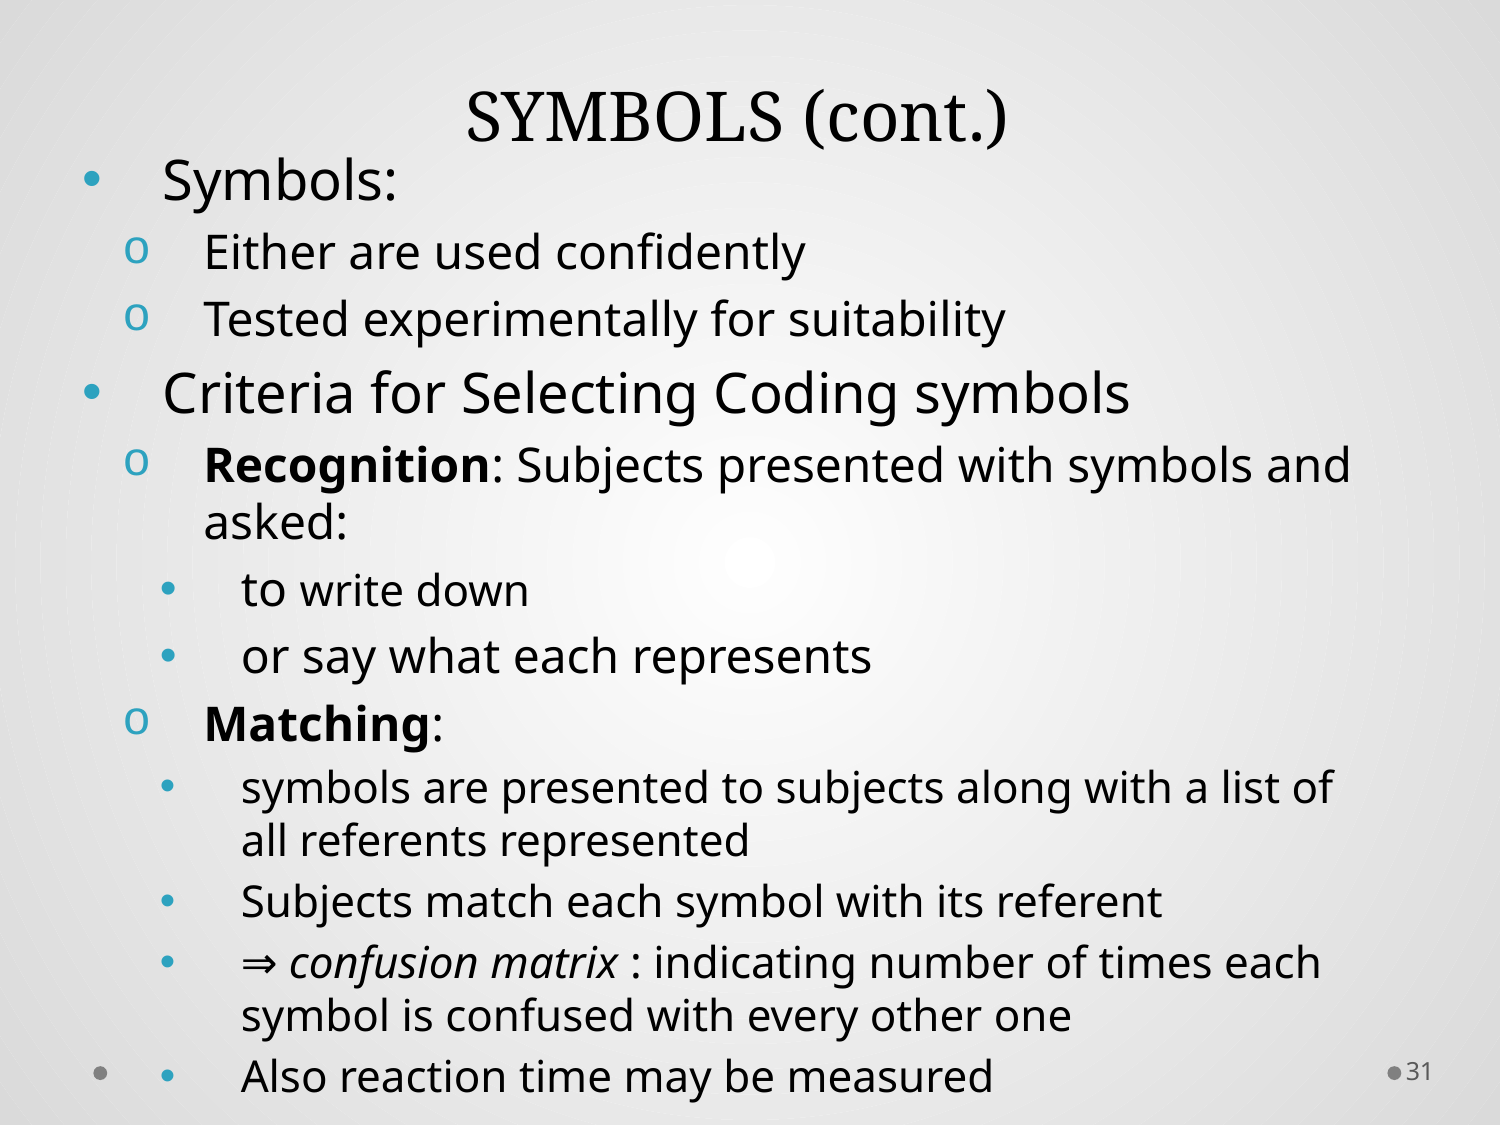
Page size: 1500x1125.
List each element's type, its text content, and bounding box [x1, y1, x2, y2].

title SYMBOLS (cont.) [62, 62, 1413, 163]
list Symbols: Either are used confidently Tested experimentally for suitability Criteria for Selecting Coding symbols Recognition: Subjects presented with symbols and asked: to write down or say what each represents Matching: symbols are presented to subjects along with a list of all referents represented Subjects match each symbol with its referent ⇒ confusion matrix : indicating number of times each symbol is confused with every other one Also reaction time may be measured [50, 137, 1400, 1113]
slide_number 31 [1401, 1042, 1494, 1103]
